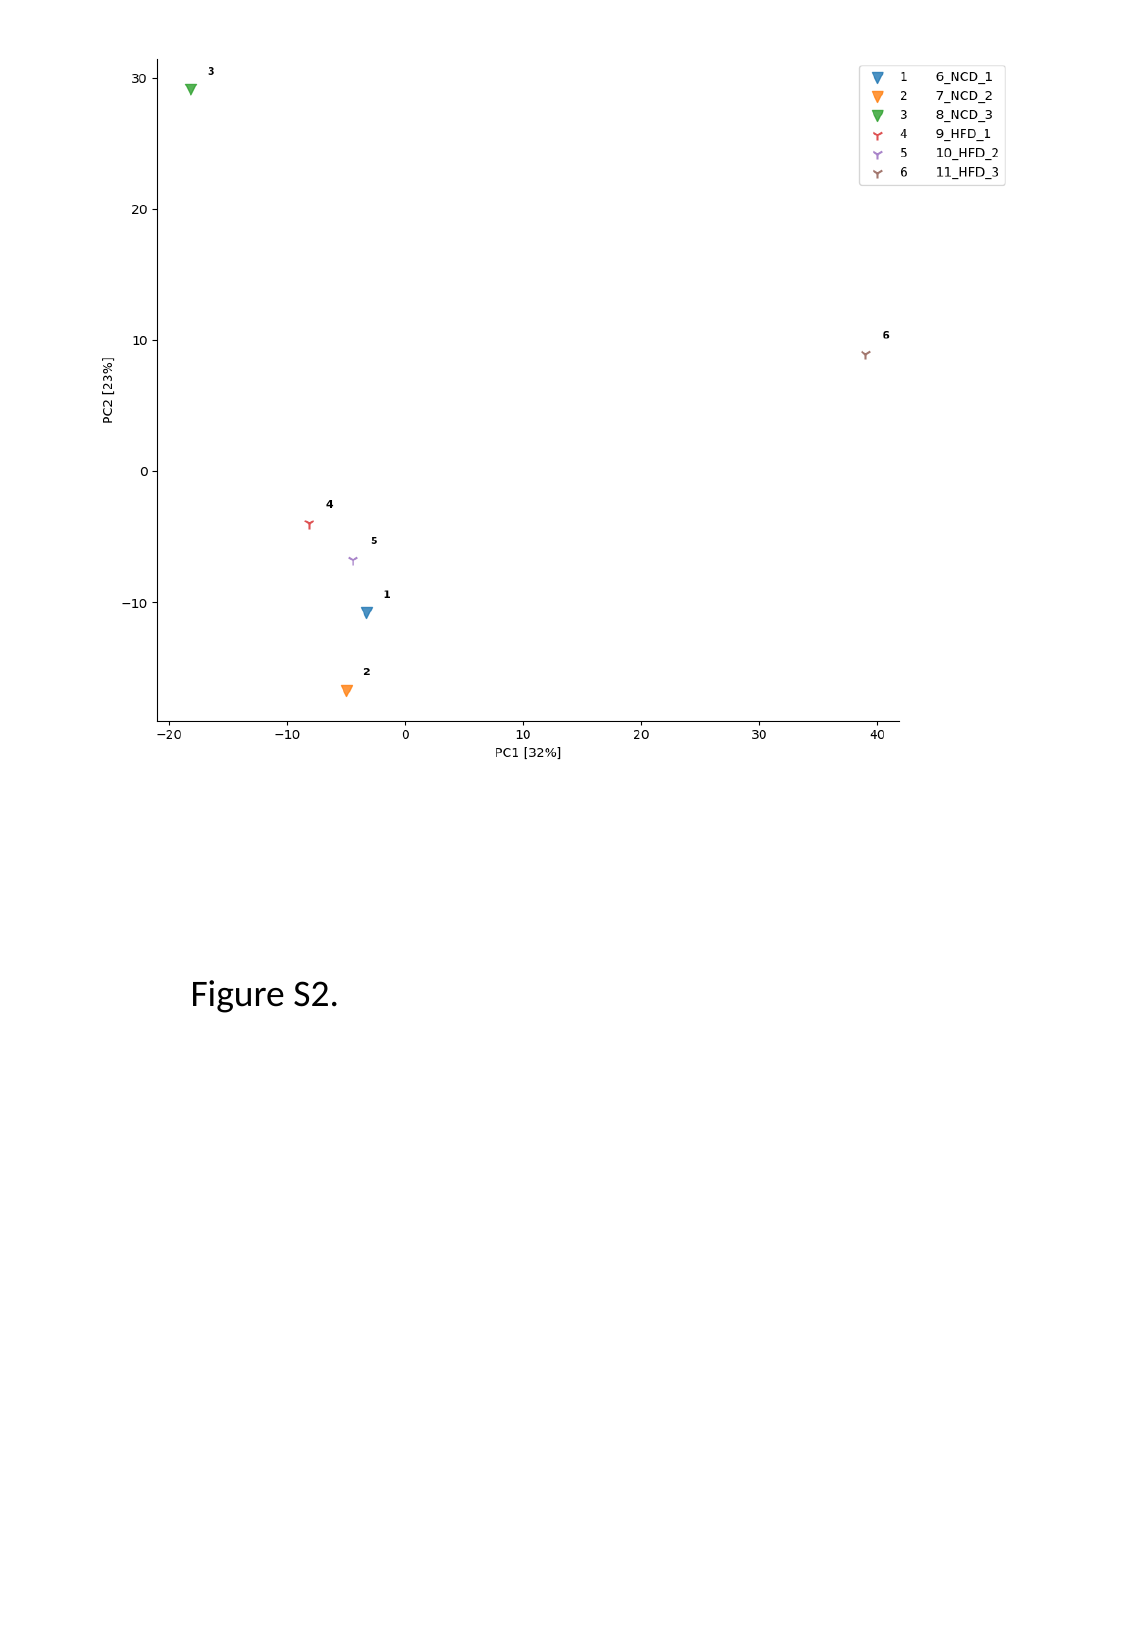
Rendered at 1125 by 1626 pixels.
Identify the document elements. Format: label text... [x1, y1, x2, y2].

picture [89, 45, 1036, 773]
text_box Figure S2. [175, 961, 355, 1022]
